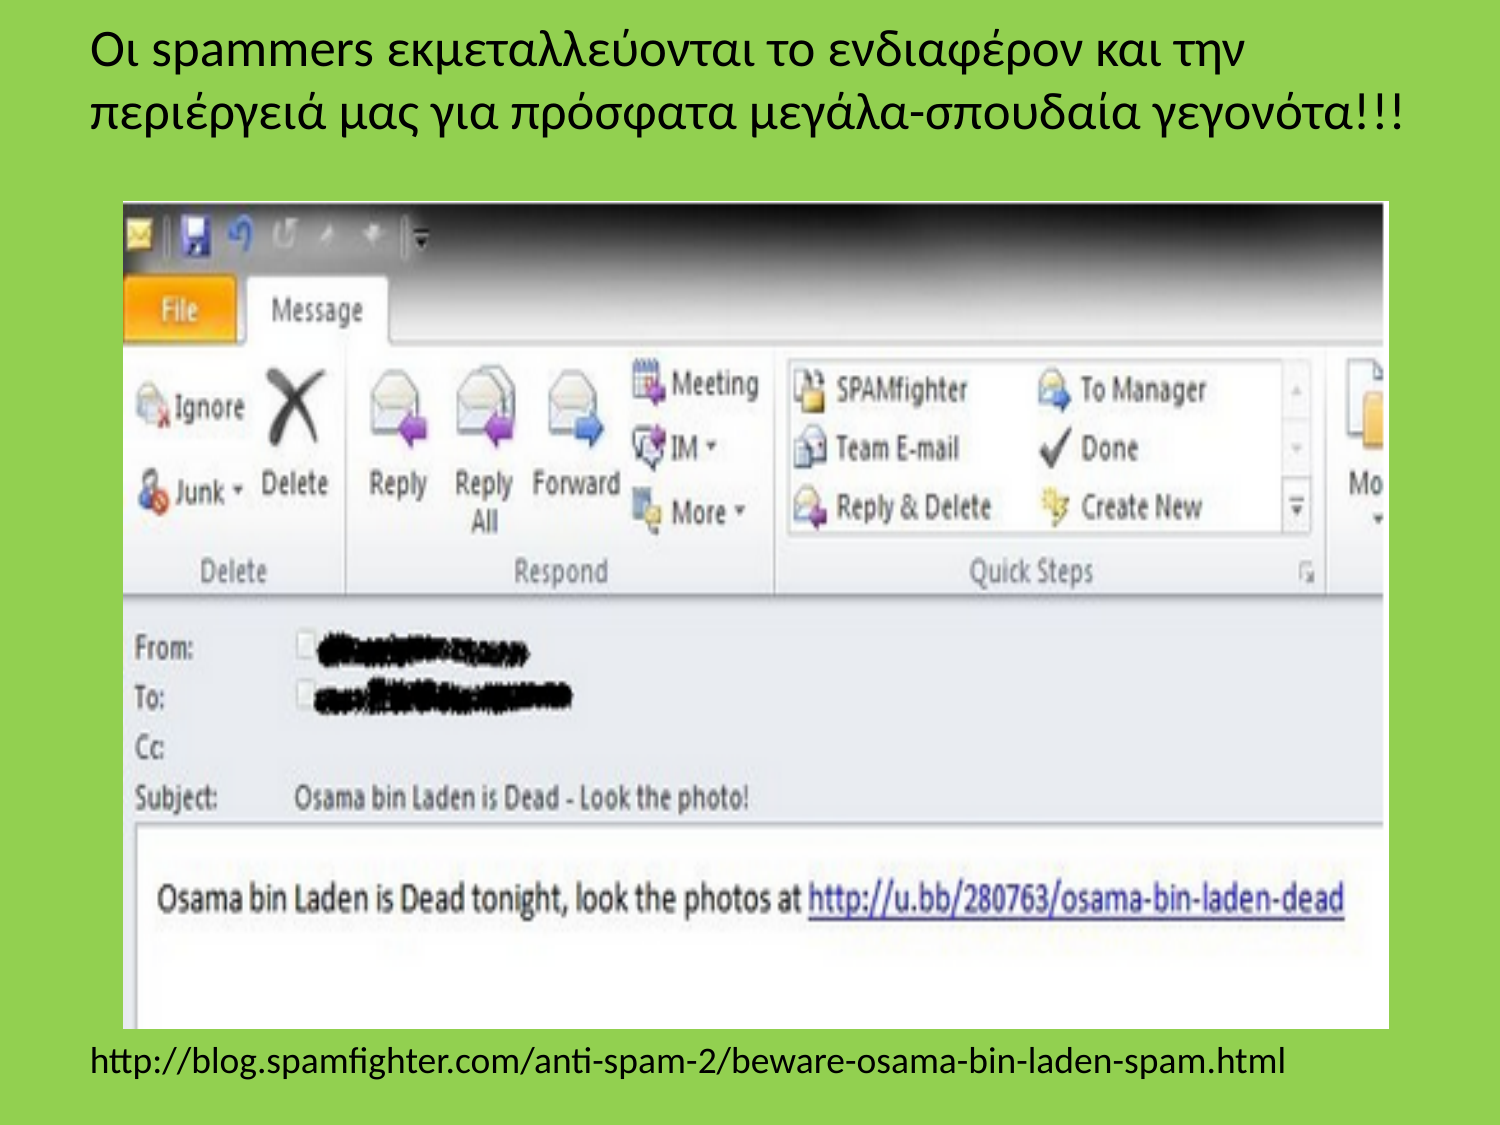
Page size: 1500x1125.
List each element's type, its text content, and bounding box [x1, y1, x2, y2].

picture [122, 201, 1389, 1030]
list Οι spammers εκμεταλλεύονται το ενδιαφέρον και την περιέργειά μας για πρόσφατα μεγάλα-σπουδαία γεγονότα!!! [75, 6, 1425, 202]
text_box http://blog.spamfighter.com/anti-spam-2/beware-osama-bin-laden-spam.html [74, 1029, 1389, 1089]
